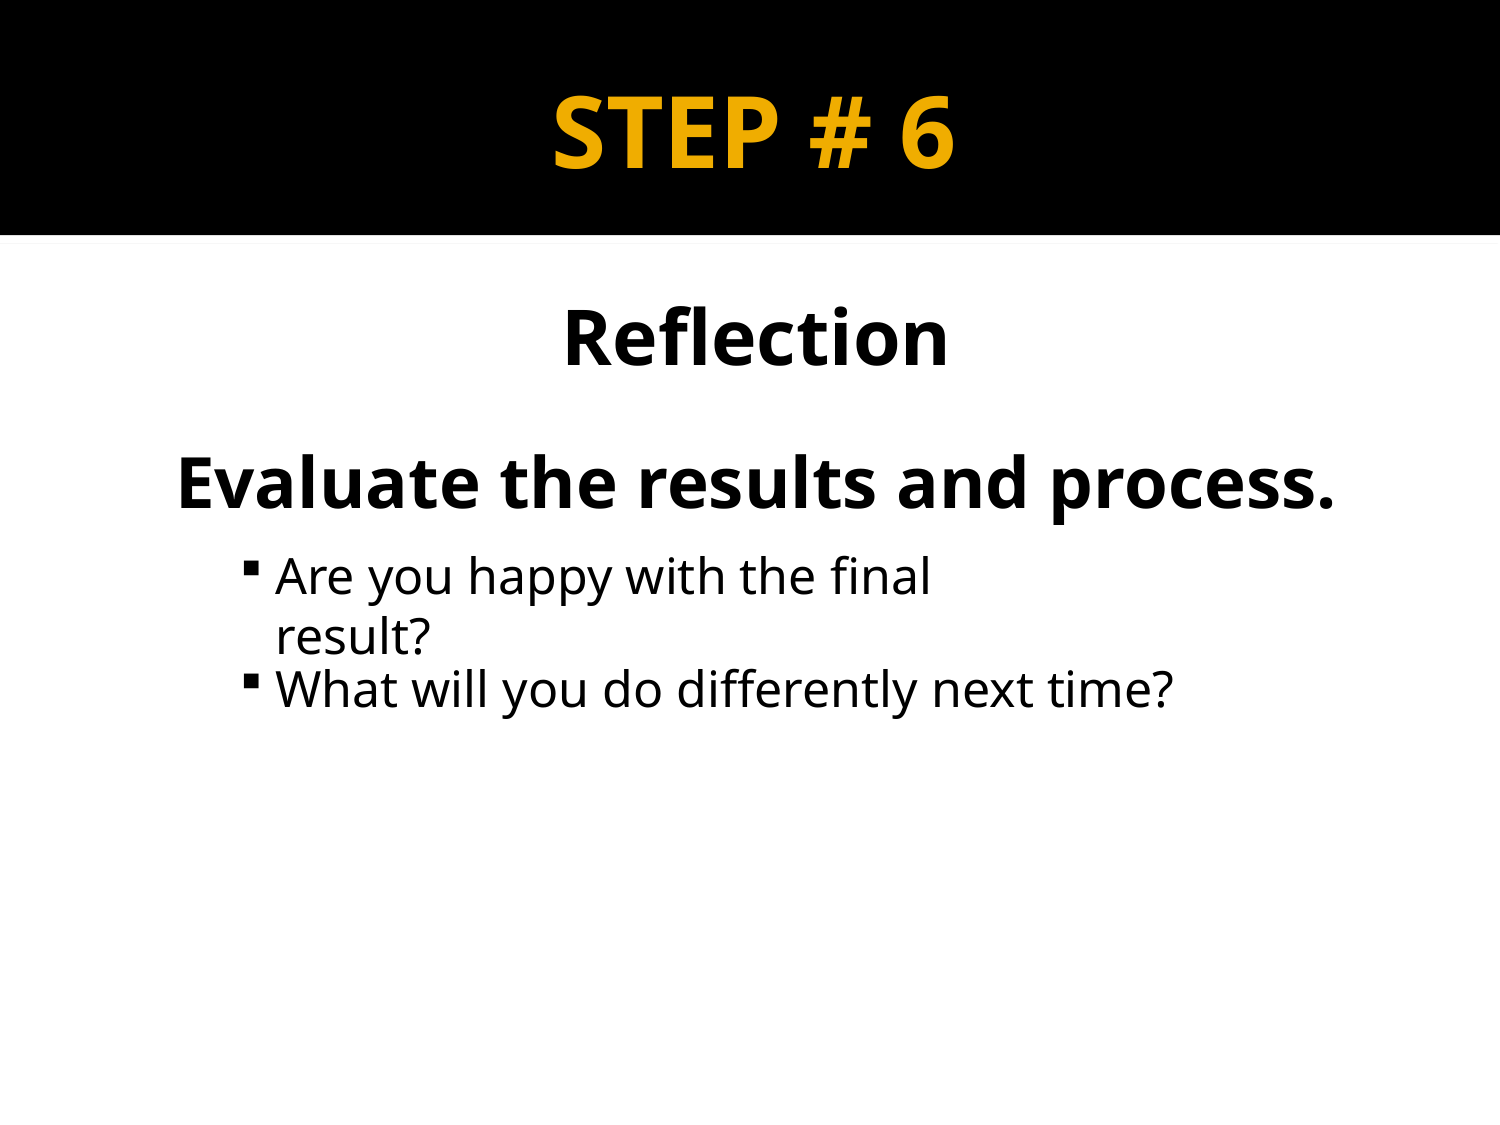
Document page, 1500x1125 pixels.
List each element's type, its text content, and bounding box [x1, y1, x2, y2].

text_box What will you do differently next time? [225, 649, 1225, 725]
title STEP # 6 [75, 25, 1425, 231]
text_box Are you happy with the final result? [224, 537, 1038, 673]
list Reflection Evaluate the results and process. [74, 290, 1426, 551]
